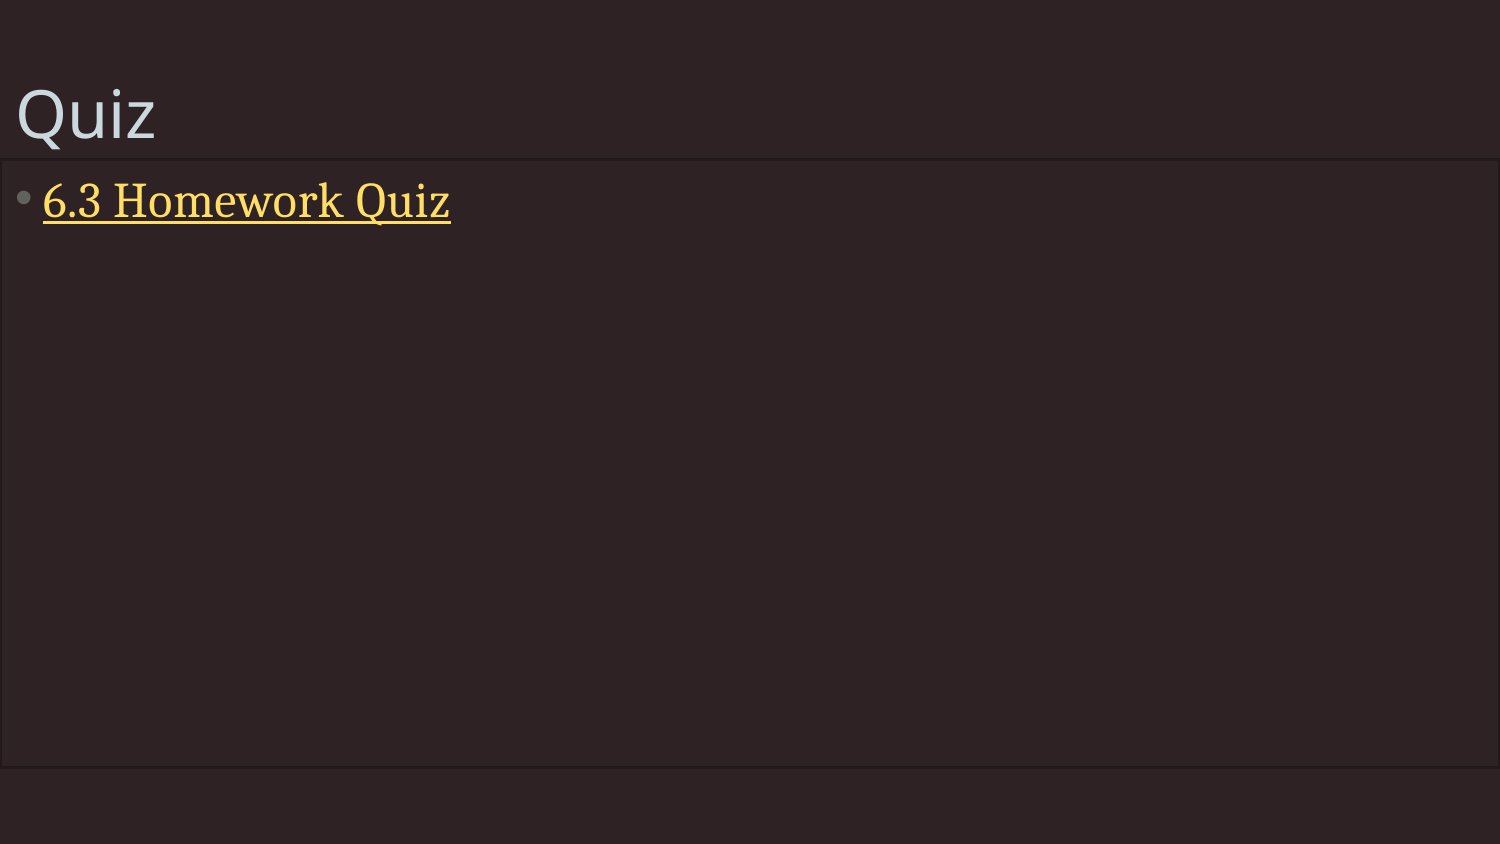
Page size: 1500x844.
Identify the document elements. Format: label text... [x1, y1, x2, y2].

title Quiz [0, 28, 1500, 158]
list 6.3 Homework Quiz [0, 158, 1500, 769]
